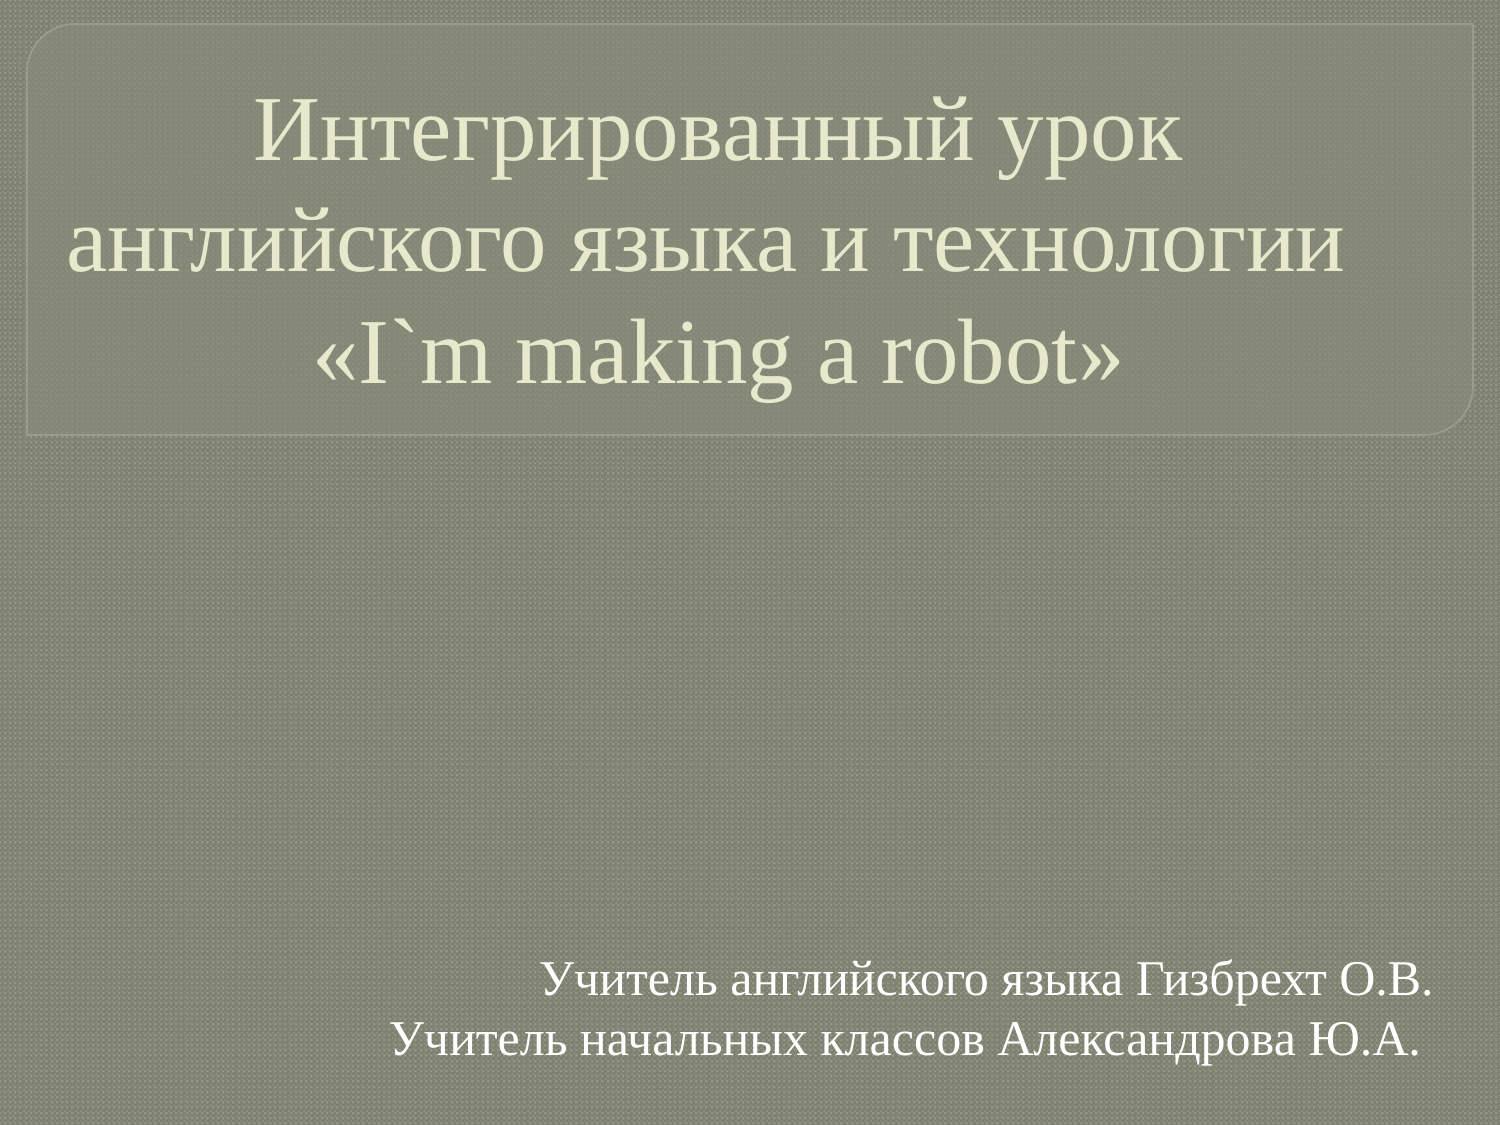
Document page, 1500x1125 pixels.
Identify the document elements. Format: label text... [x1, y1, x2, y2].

title Интегрированный урок английского языка и технологии «I`m making a robot» [58, 46, 1409, 410]
subtitle Учитель английского языка Гизбрехт О.В. Учитель начальных классов Александрова Ю.А. [257, 937, 1475, 1090]
